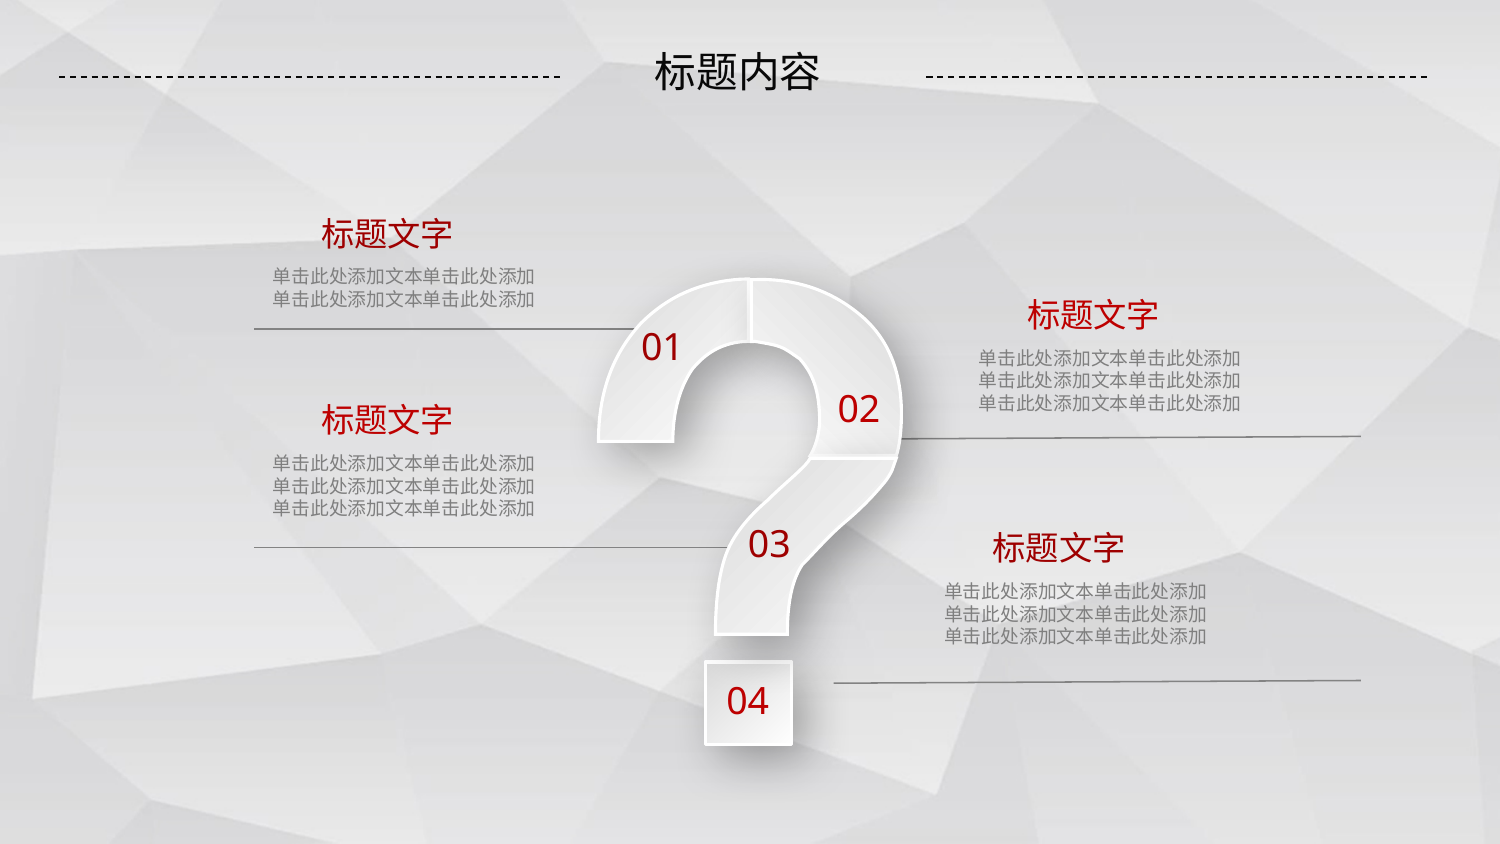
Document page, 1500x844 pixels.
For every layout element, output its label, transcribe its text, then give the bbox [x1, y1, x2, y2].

picture [0, 0, 1500, 844]
text_box 标题内容 [608, 38, 868, 104]
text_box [902, 293, 1361, 684]
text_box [254, 212, 736, 548]
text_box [598, 278, 902, 745]
